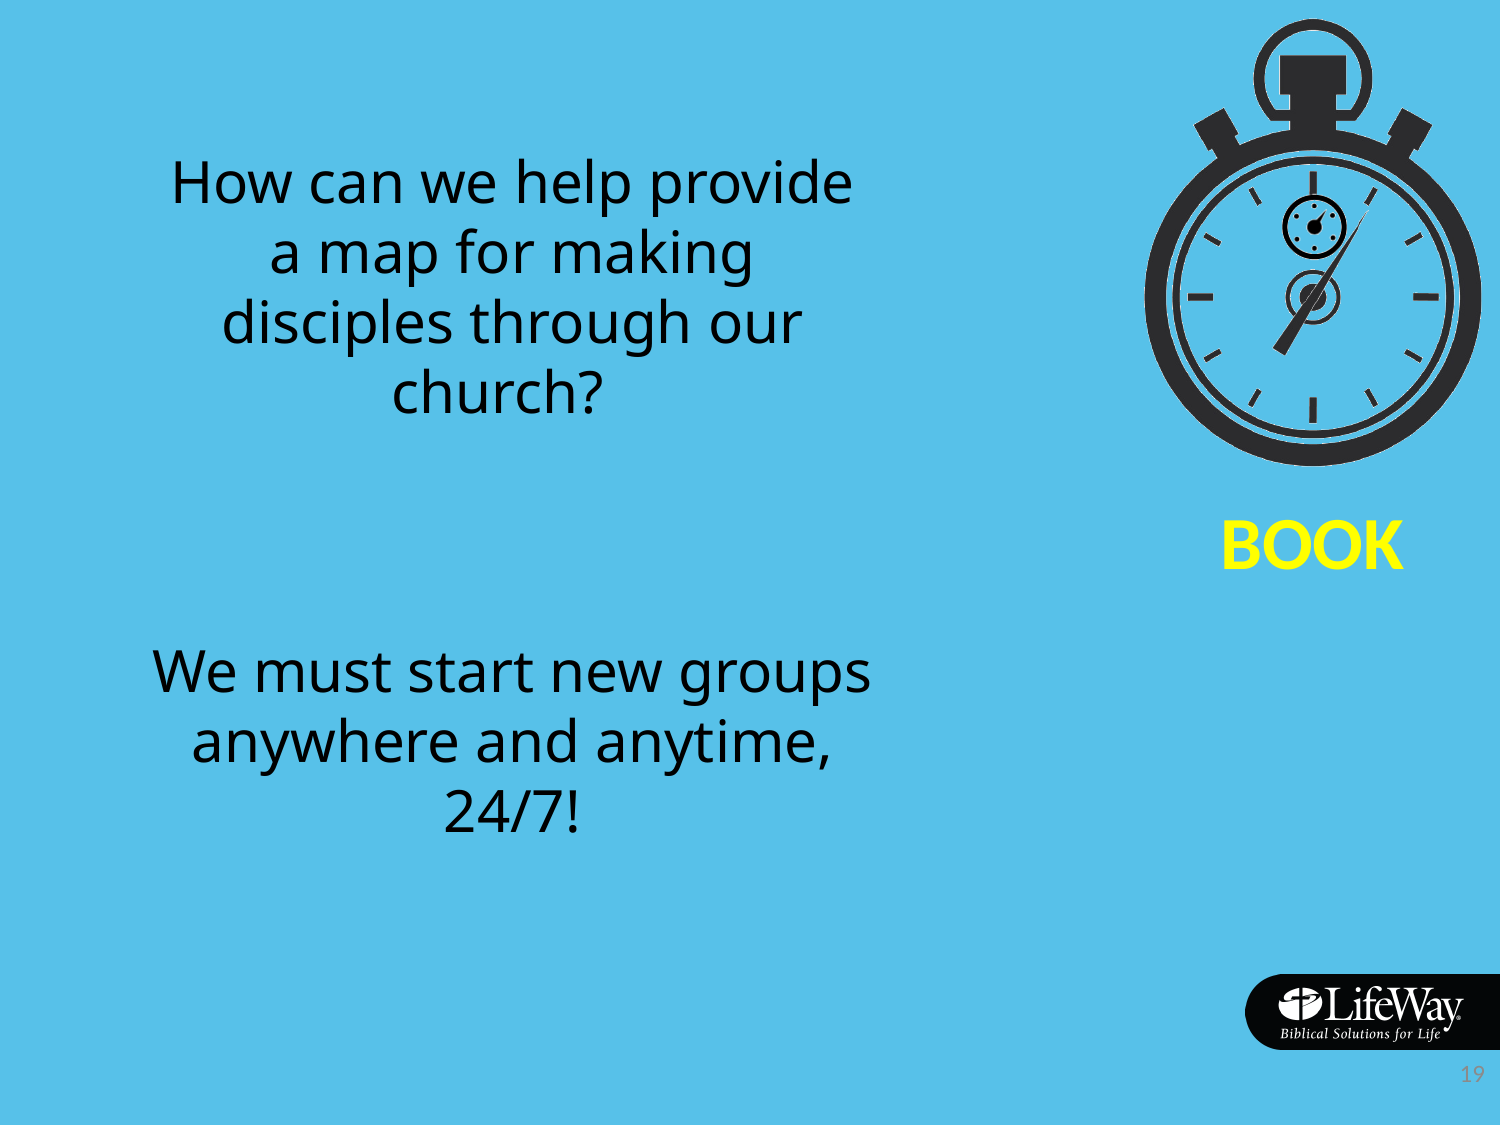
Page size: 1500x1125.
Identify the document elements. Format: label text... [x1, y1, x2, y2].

text_box How can we help provide a map for making disciples through our church? We must start new groups anywhere and anytime, 24/7! [137, 137, 888, 852]
picture [1124, 0, 1500, 476]
slide_number 19 [1149, 1042, 1500, 1103]
picture [1245, 974, 1500, 1051]
text_box BOOK [1162, 487, 1463, 593]
